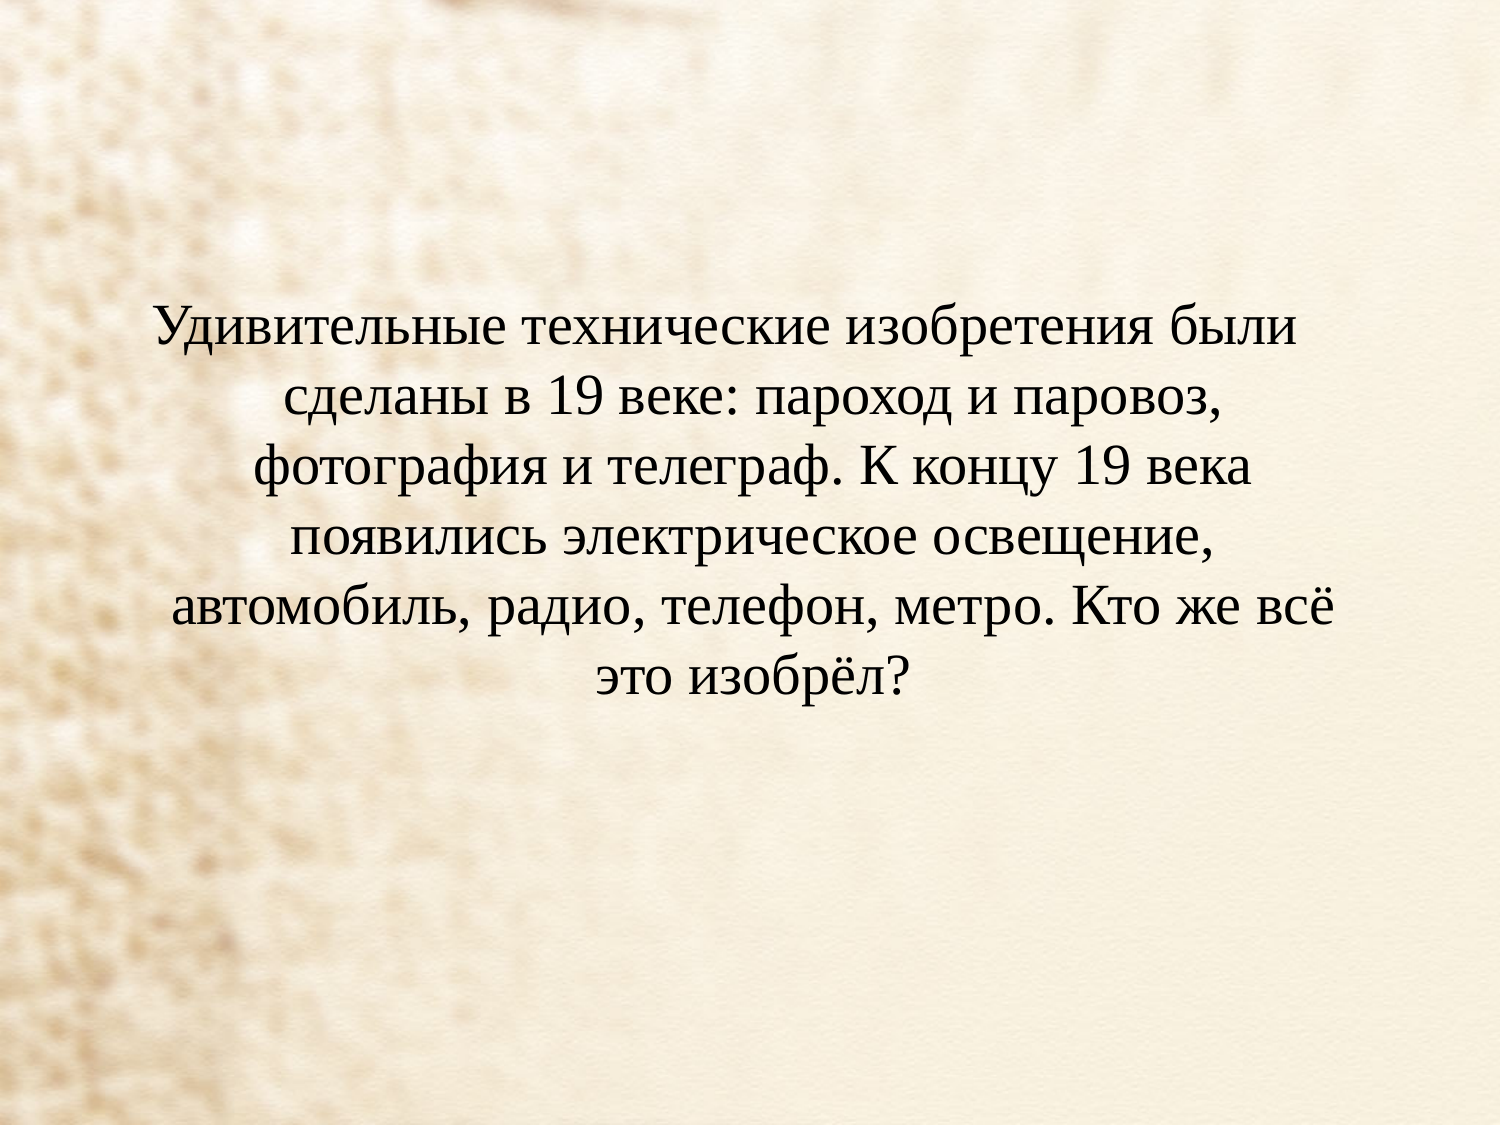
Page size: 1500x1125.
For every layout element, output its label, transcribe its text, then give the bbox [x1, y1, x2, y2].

picture [0, 0, 1500, 1125]
list Удивительные технические изобретения были сделаны в 19 веке: пароход и паровоз, фотография и телеграф. К концу 19 века появились электрическое освещение, автомобиль, радио, телефон, метро. Кто же всё это изобрёл? [88, 278, 1363, 1022]
